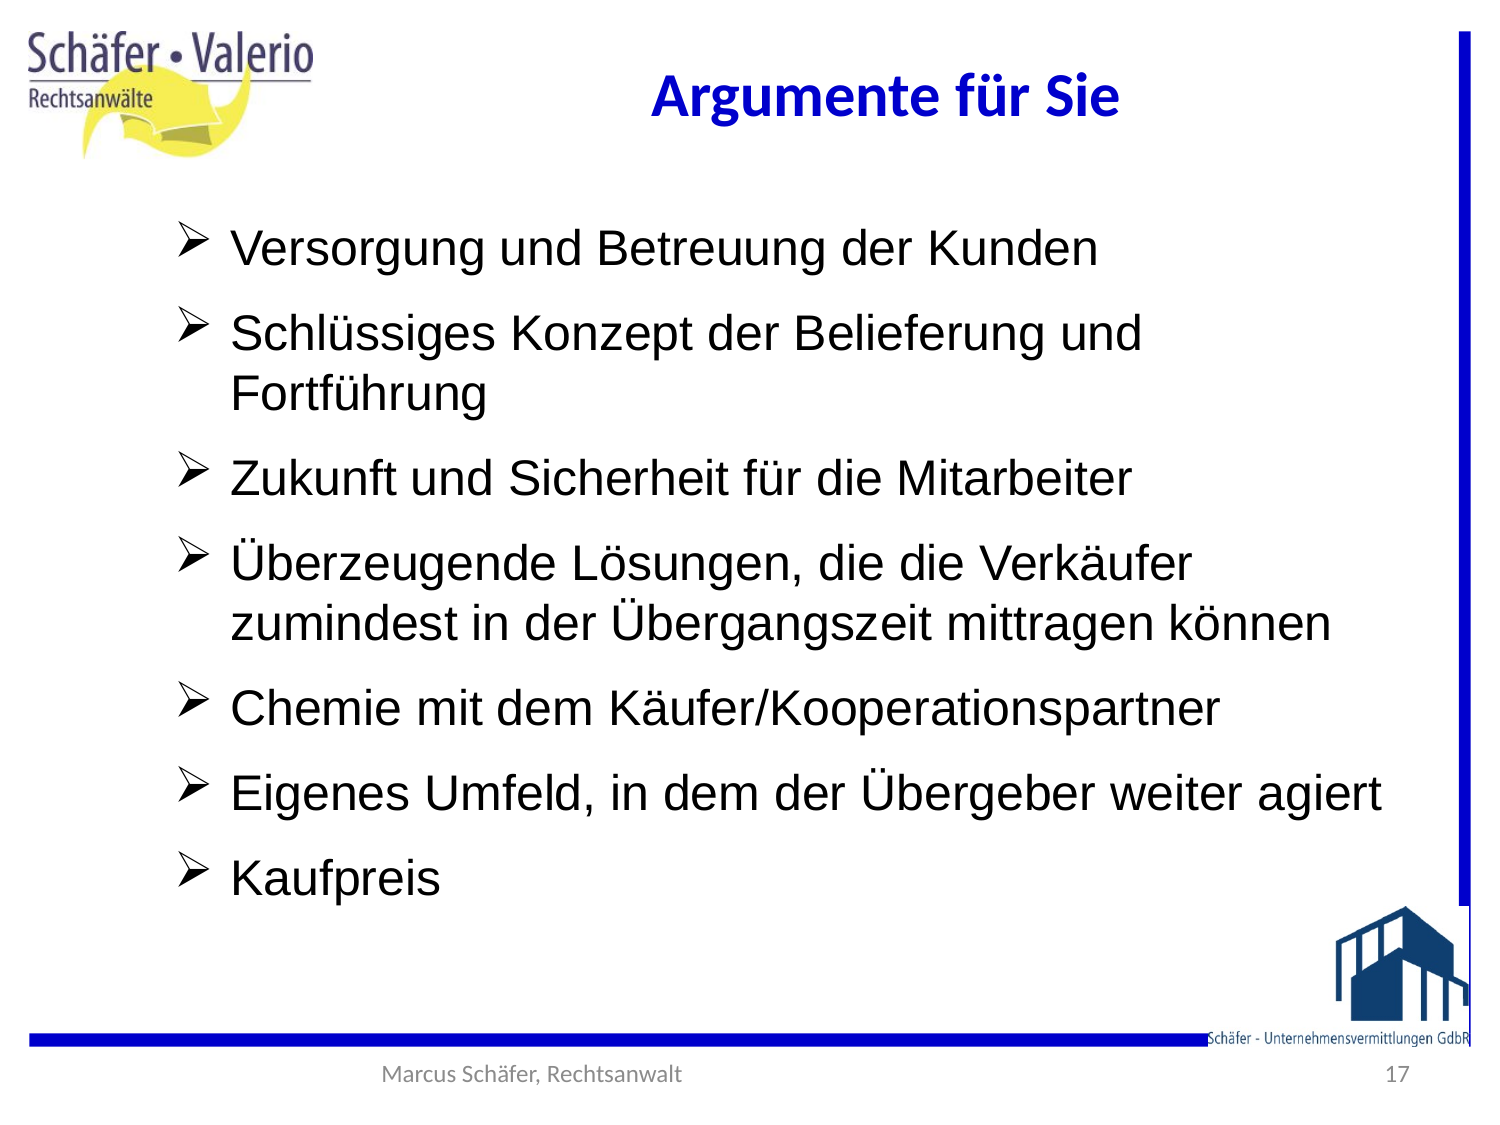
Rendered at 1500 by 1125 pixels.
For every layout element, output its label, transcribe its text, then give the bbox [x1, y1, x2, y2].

footer Marcus Schäfer, Rechtsanwalt [76, 1055, 988, 1103]
picture [1208, 905, 1470, 1048]
slide_number 17 [1074, 1055, 1425, 1103]
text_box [29, 31, 1471, 1048]
picture [28, 31, 314, 160]
